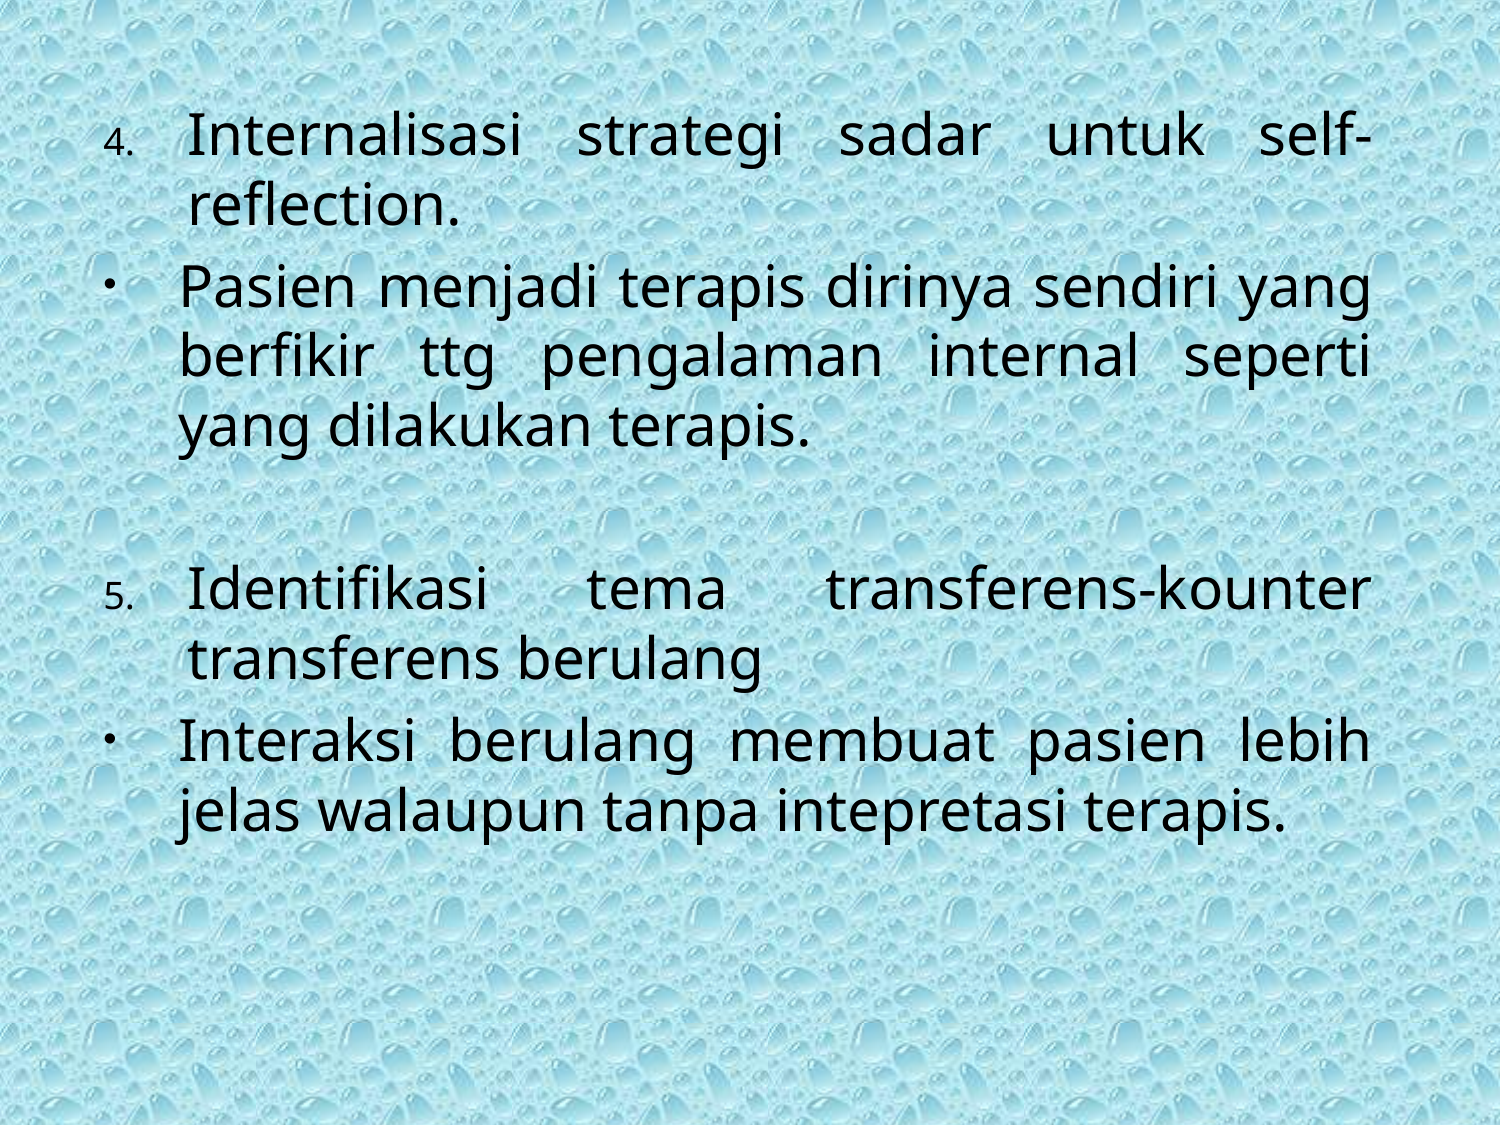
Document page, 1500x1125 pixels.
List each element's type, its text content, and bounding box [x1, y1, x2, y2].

subtitle Internalisasi strategi sadar untuk self-reflection. Pasien menjadi terapis dirinya sendiri yang berfikir ttg pengalaman internal seperti yang dilakukan terapis. Identifikasi tema transferens-kounter transferens berulang Interaksi berulang membuat pasien lebih jelas walaupun tanpa intepretasi terapis. [88, 90, 1388, 1024]
picture [0, 0, 1500, 1125]
